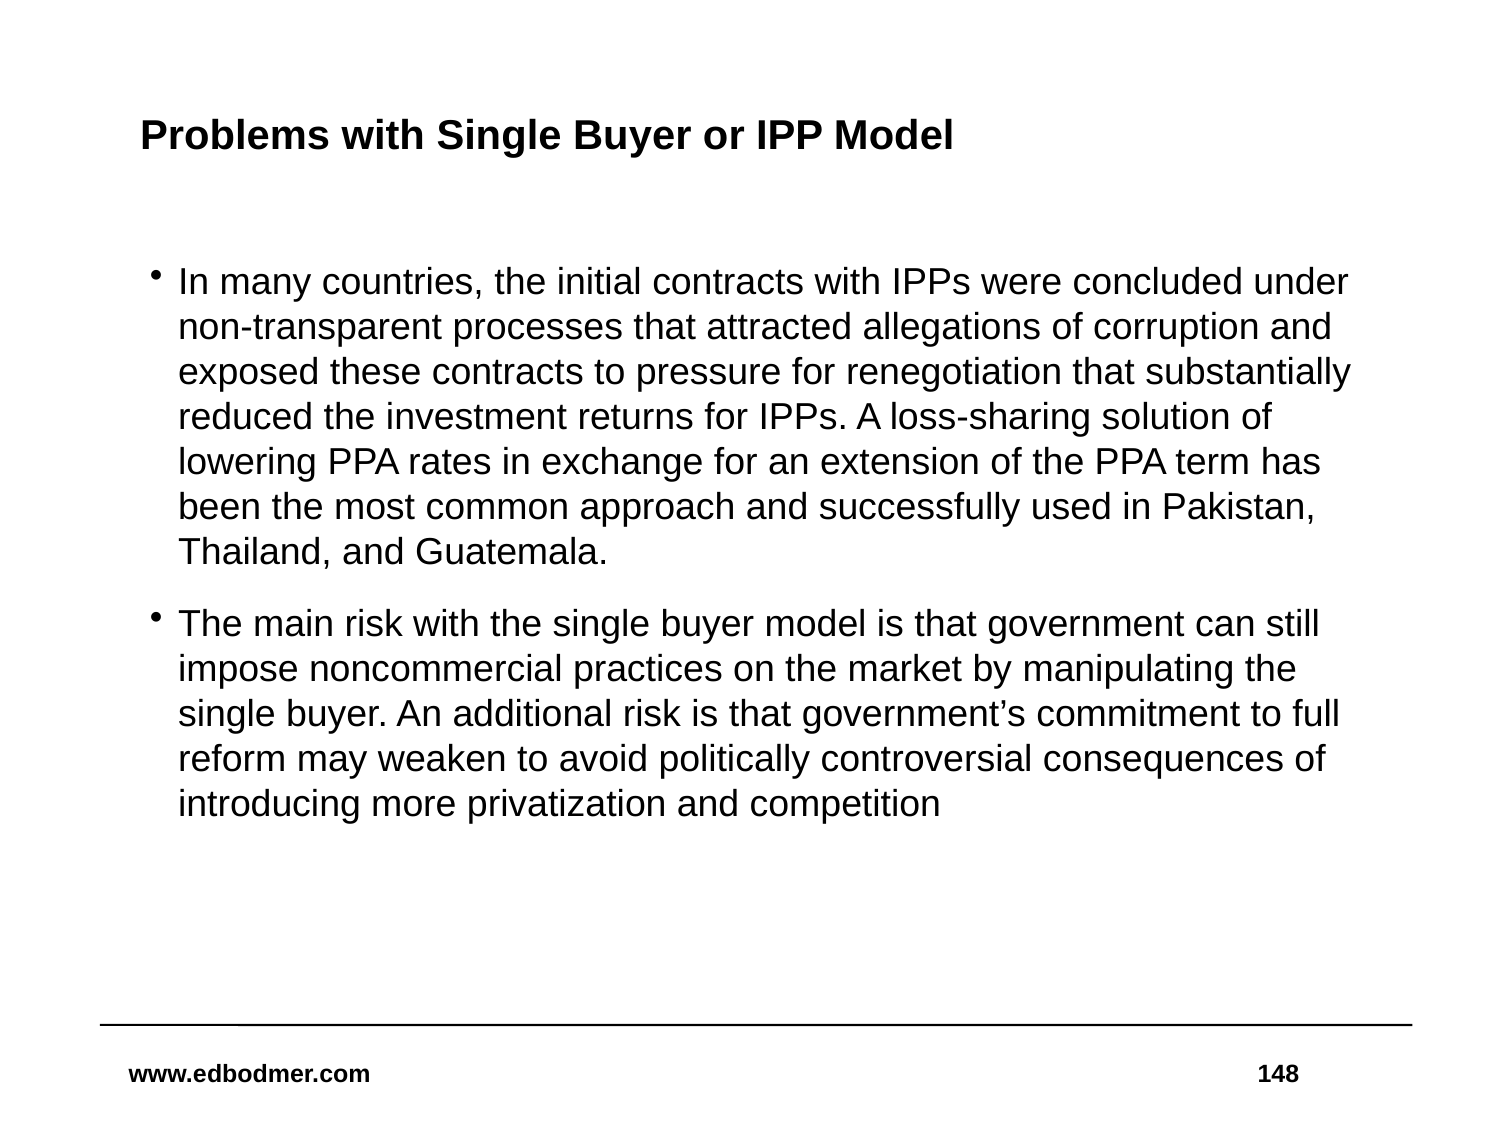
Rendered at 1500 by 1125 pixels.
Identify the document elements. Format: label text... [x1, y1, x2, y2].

title Problems with Single Buyer or IPP Model [125, 99, 1288, 225]
list In many countries, the initial contracts with IPPs were concluded under non-transparent processes that attracted allegations of corruption and exposed these contracts to pressure for renegotiation that substantially reduced the investment returns for IPPs. A loss-sharing solution of lowering PPA rates in exchange for an extension of the PPA term has been the most common approach and successfully used in Pakistan, Thailand, and Guatemala. The main risk with the single buyer model is that government can still impose noncommercial practices on the market by manipulating the single buyer. An additional risk is that government’s commitment to full reform may weaken to avoid politically controversial consequences of introducing more privatization and competition [125, 249, 1375, 1000]
